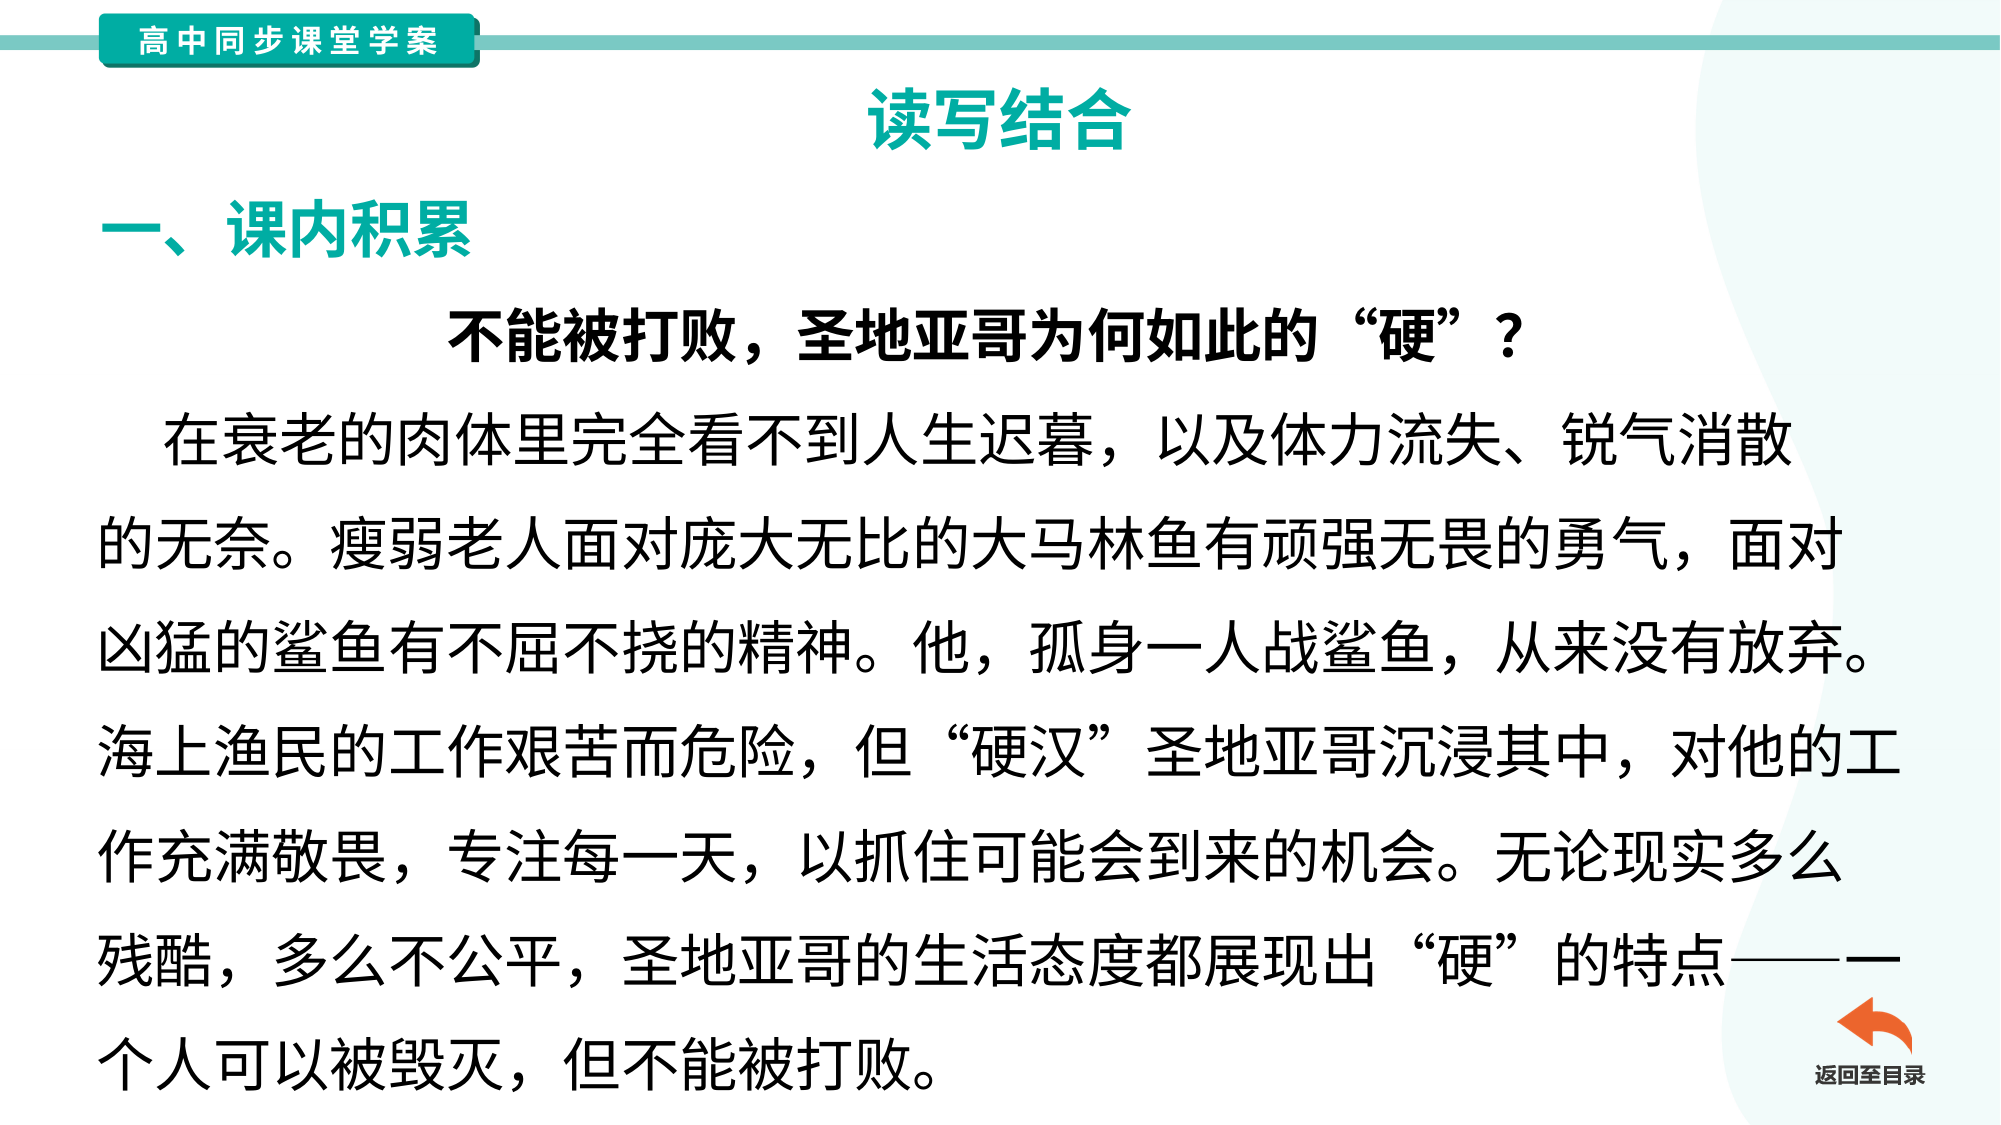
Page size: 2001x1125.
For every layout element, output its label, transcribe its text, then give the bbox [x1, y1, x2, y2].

text_box 读写结合 [100, 76, 1899, 156]
text_box 一、课内积累 [100, 156, 1899, 264]
picture [0, 0, 2000, 1125]
text_box 不能被打败，圣地亚哥为何如此的“硬”？ 在衰老的肉体里完全看不到人生迟暮，以及体力流失、锐气消散 的无奈。瘦弱老人面对庞大无比的大马林鱼有顽强无畏的勇气，面对 凶猛的鲨鱼有不屈不挠的精神。他，孤身一人战鲨鱼，从来没有放弃。 海上渔民的工作艰苦而危险，但“硬汉”圣地亚哥沉浸其中，对他的工 作充满敬畏，专注每一天，以抓住可能会到来的机会。无论现实多么 残酷，多么不公平，圣地亚哥的生活态度都展现出“硬”的特点——一 个人可以被毁灭，但不能被打败。 [100, 264, 1899, 1099]
